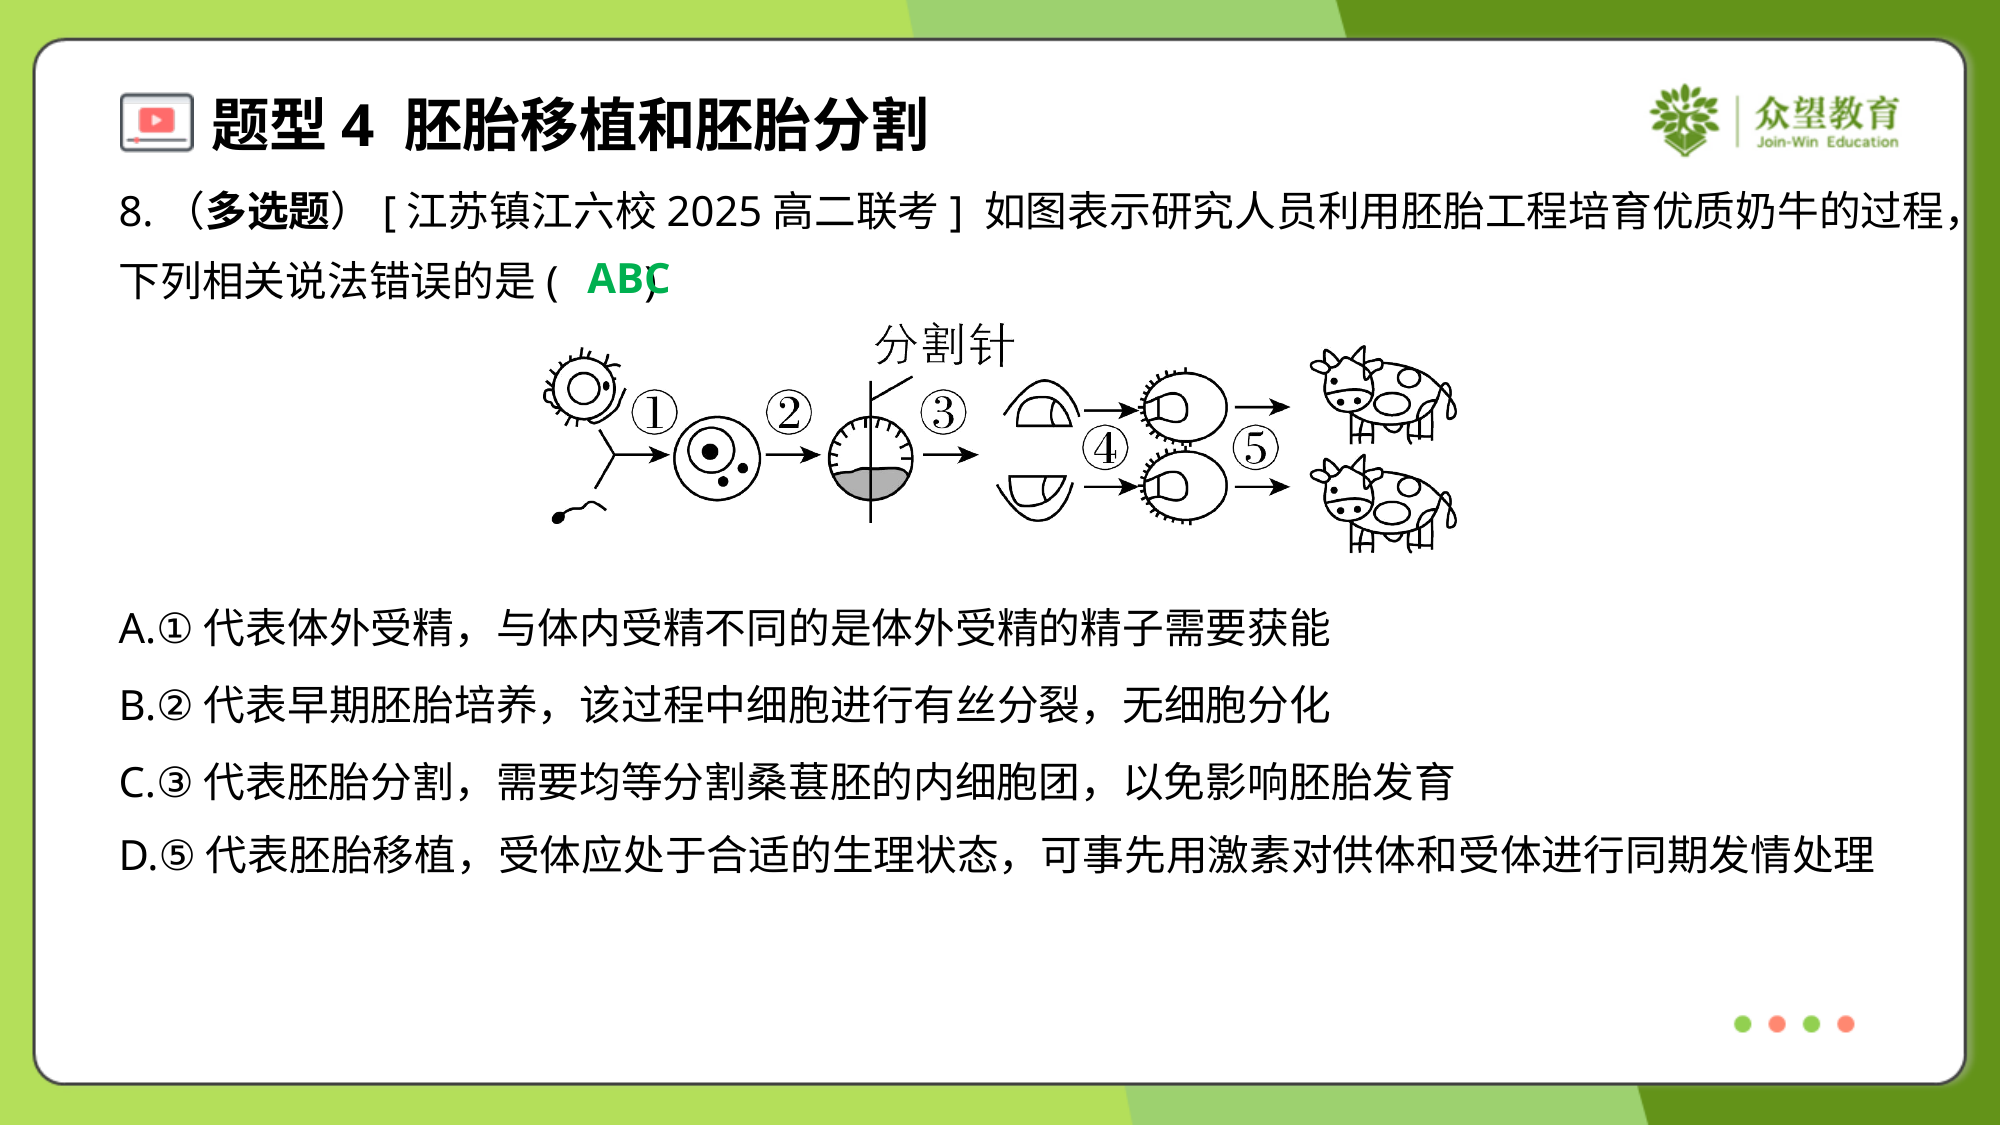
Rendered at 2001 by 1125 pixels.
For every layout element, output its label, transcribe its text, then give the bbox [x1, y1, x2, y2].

text_box 8.（多选题）[江苏镇江六校2025高二联考] 如图表示研究人员利用胚胎工程培育优质奶牛的过程， 下列相关说法错误的是( ) [118, 159, 1883, 298]
text_box ABC [570, 231, 688, 296]
picture [0, 0, 2000, 1125]
text_box A.①代表体外受精，与体内受精不同的是体外受精的精子需要获能 B.②代表早期胚胎培养，该过程中细胞进行有丝分裂，无细胞分化 C.③代表胚胎分割，需要均等分割桑葚胚的内细胞团，以免影响胚胎发育 D.⑤代表胚胎移植，受体应处于合适的生理状态，可事先用激素对供体和受体进行同期发情处理 [118, 576, 1883, 871]
